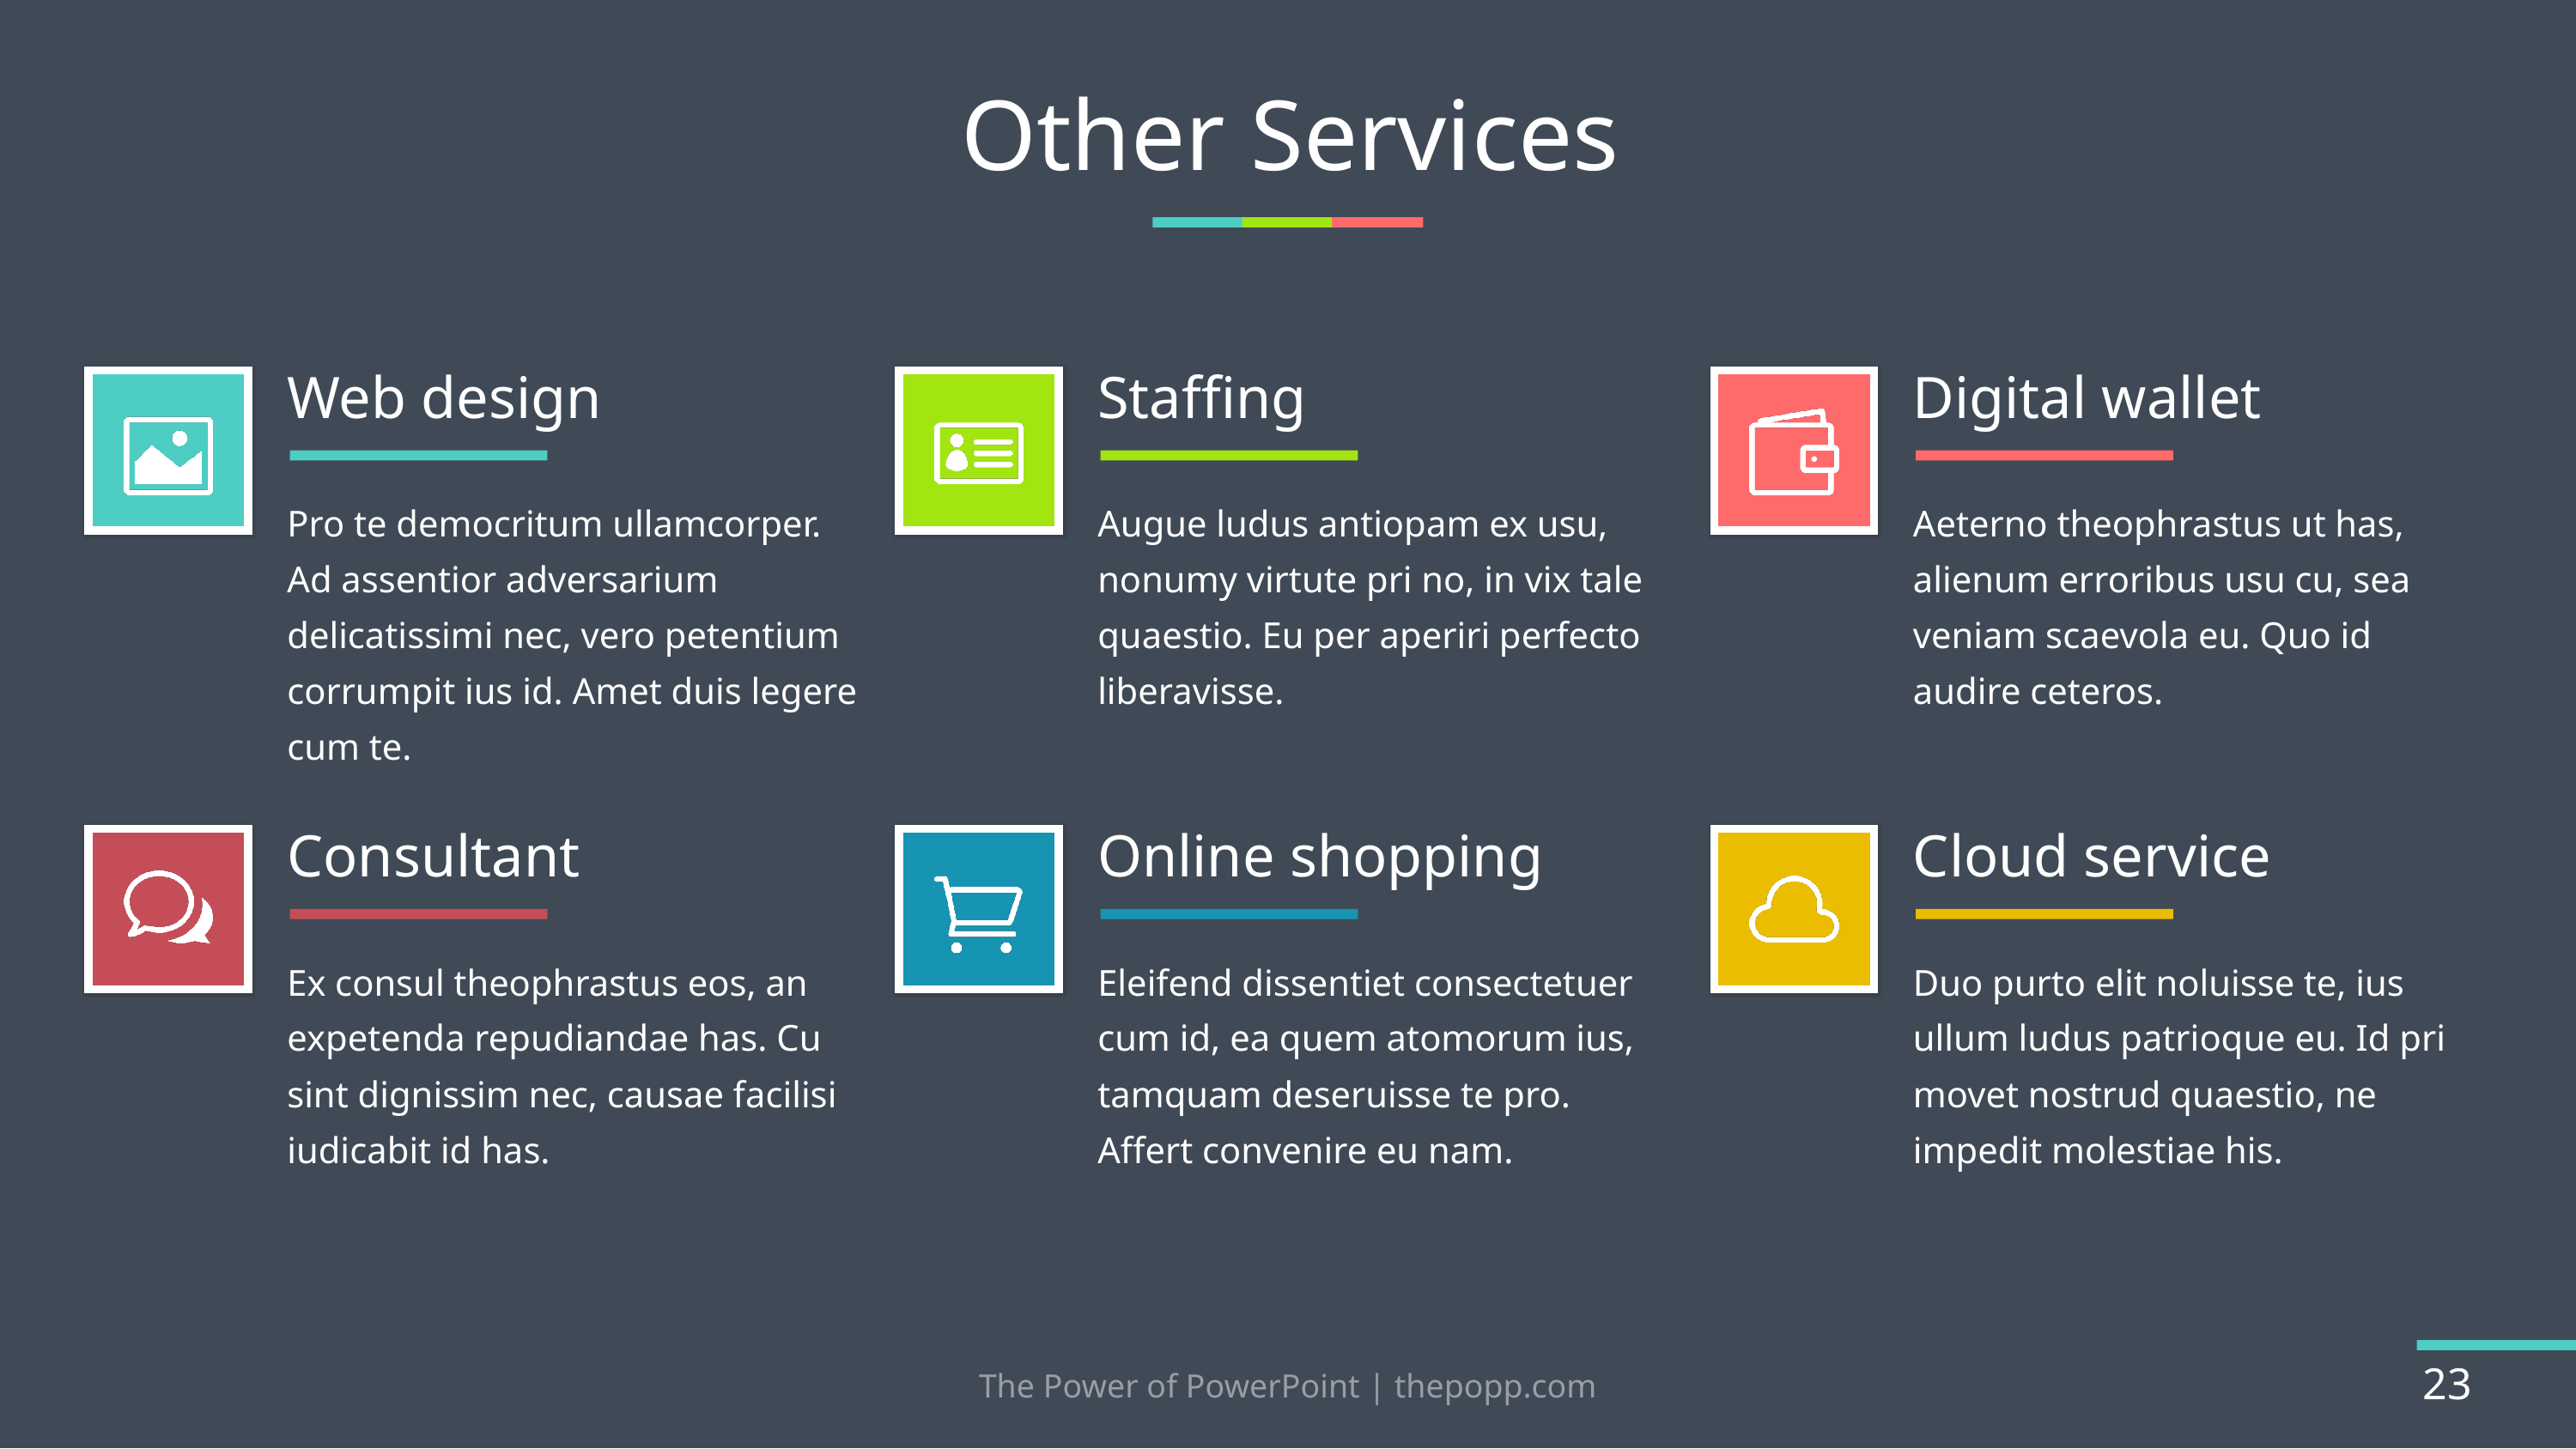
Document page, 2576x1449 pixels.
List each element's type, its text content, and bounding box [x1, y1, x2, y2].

list Digital wallet [1899, 343, 2500, 448]
title Other Services [69, 49, 2512, 230]
list Consultant [274, 801, 873, 907]
list Cloud service [1899, 801, 2500, 907]
list Staffing [1084, 343, 1684, 448]
picture [1749, 864, 1839, 954]
picture [1749, 405, 1839, 495]
list Web design [274, 343, 873, 448]
list Pro te democritum ullamcorper. Ad assentior adversarium delicatissimi nec, vero petentium corrumpit ius id. Amet duis legere cum te. [274, 482, 873, 772]
picture [124, 864, 213, 954]
picture [124, 405, 213, 495]
picture [934, 405, 1024, 495]
picture [934, 864, 1024, 954]
slide_number 23 [2409, 1351, 2576, 1421]
list Aeterno theophrastus ut has, alienum erroribus usu cu, sea veniam scaevola eu. Quo id audire ceteros. [1899, 482, 2500, 772]
list Augue ludus antiopam ex usu, nonumy virtute pri no, in vix tale quaestio. Eu per aperiri perfecto liberavisse. [1084, 482, 1684, 772]
list Eleifend dissentiet consectetuer cum id, ea quem atomorum ius, tamquam deseruisse te pro. Affert convenire eu nam. [1084, 940, 1684, 1231]
list Online shopping [1084, 801, 1684, 907]
list Ex consul theophrastus eos, an expetenda repudiandae has. Cu sint dignissim nec, causae facilisi iudicabit id has. [274, 940, 873, 1231]
footer The Power of PowerPoint | thepopp.com [853, 1349, 1723, 1427]
list Duo purto elit noluisse te, ius ullum ludus patrioque eu. Id pri movet nostrud quaestio, ne impedit molestiae his. [1899, 940, 2500, 1231]
